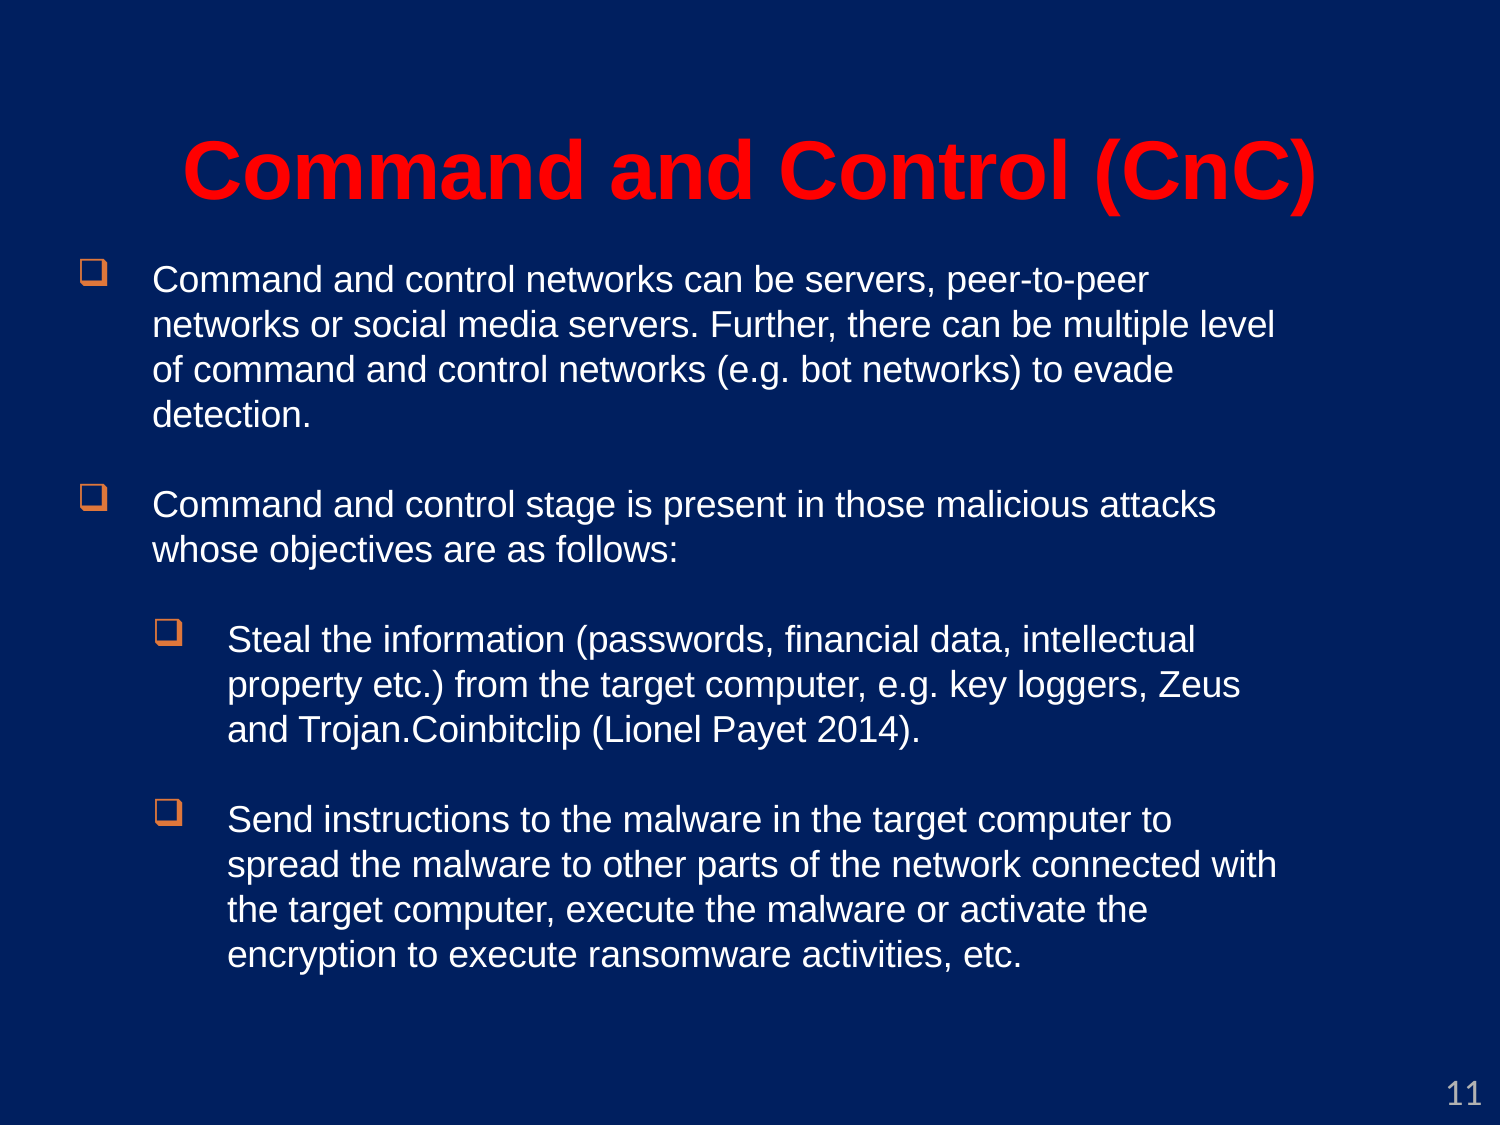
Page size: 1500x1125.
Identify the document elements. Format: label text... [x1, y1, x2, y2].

text_box Command and control networks can be servers, peer-to-peer networks or social media servers. Further, there can be multiple level of command and control networks (e.g. bot networks) to evade detection. Command and control stage is present in those malicious attacks whose objectives are as follows: Steal the information (passwords, financial data, intellectual property etc.) from the target computer, e.g. key loggers, Zeus and Trojan.Coinbitclip (Lionel Payet 2014). Send instructions to the malware in the target computer to spread the malware to other parts of the network connected with the target computer, execute the malware or activate the encryption to execute ransomware activities, etc. [75, 255, 1425, 1125]
slide_number 11 [1137, 1068, 1483, 1114]
text_box Command and Control (CnC) [104, 116, 1396, 217]
